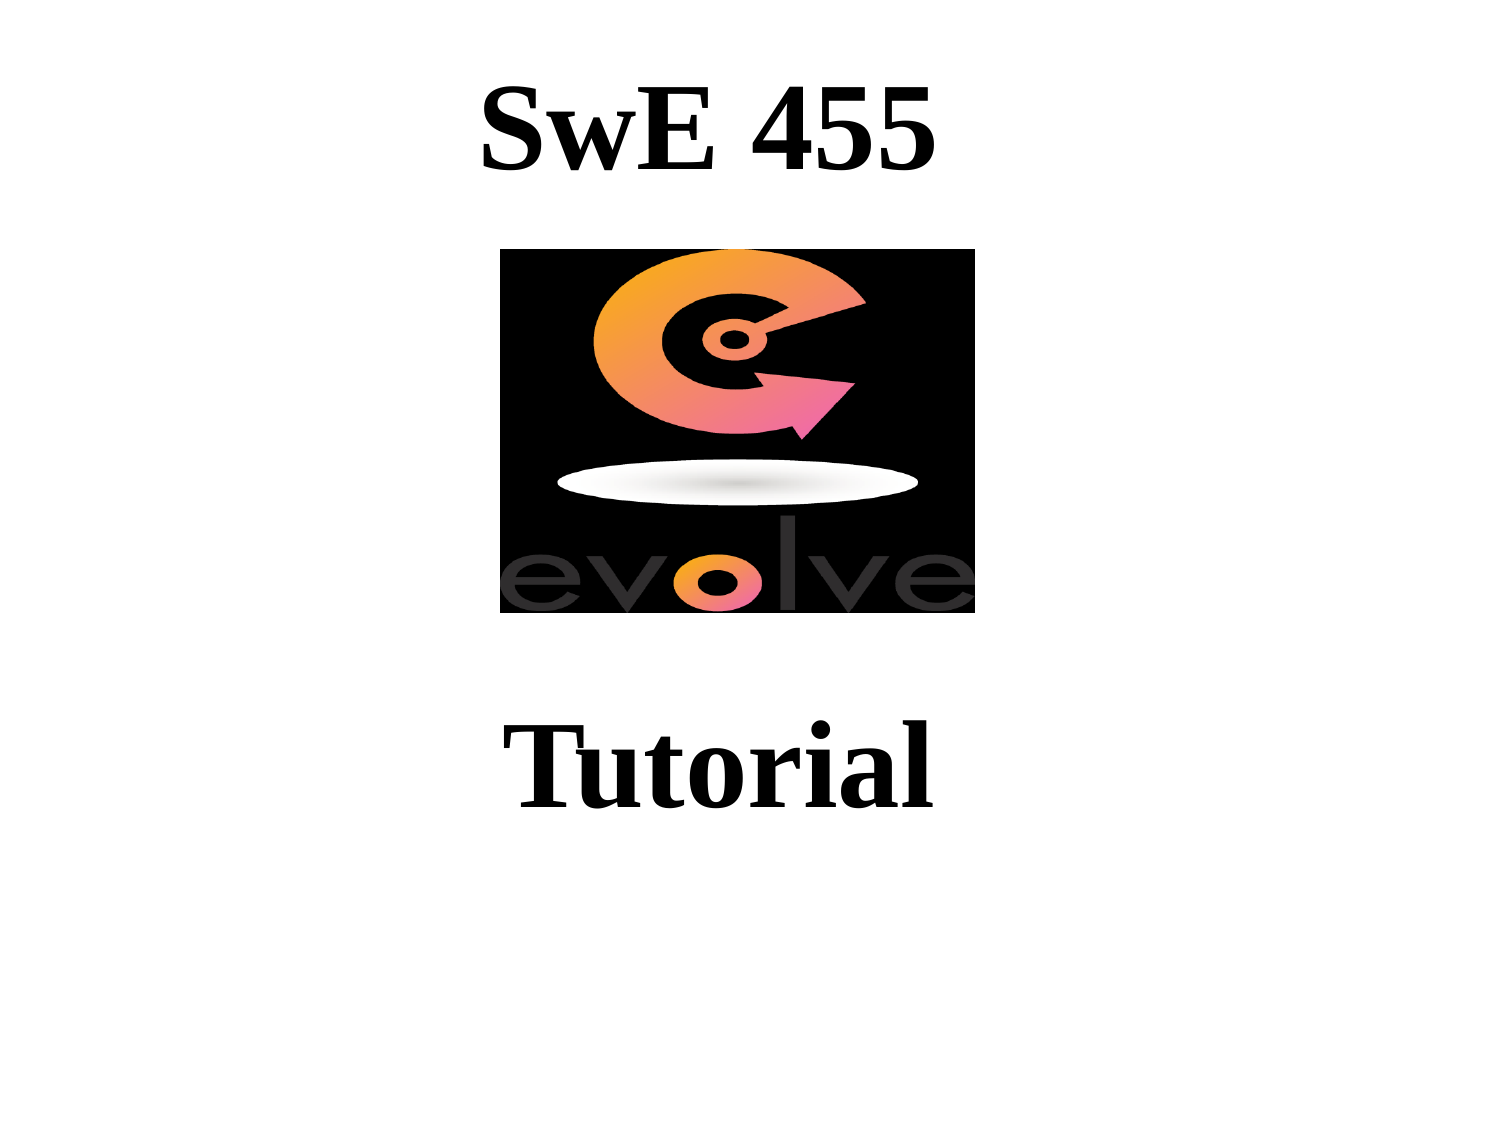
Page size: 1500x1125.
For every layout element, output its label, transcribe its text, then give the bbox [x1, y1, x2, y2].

text_box SwE 455 [462, 37, 963, 203]
picture [499, 249, 976, 613]
text_box Tutorial [487, 674, 988, 840]
